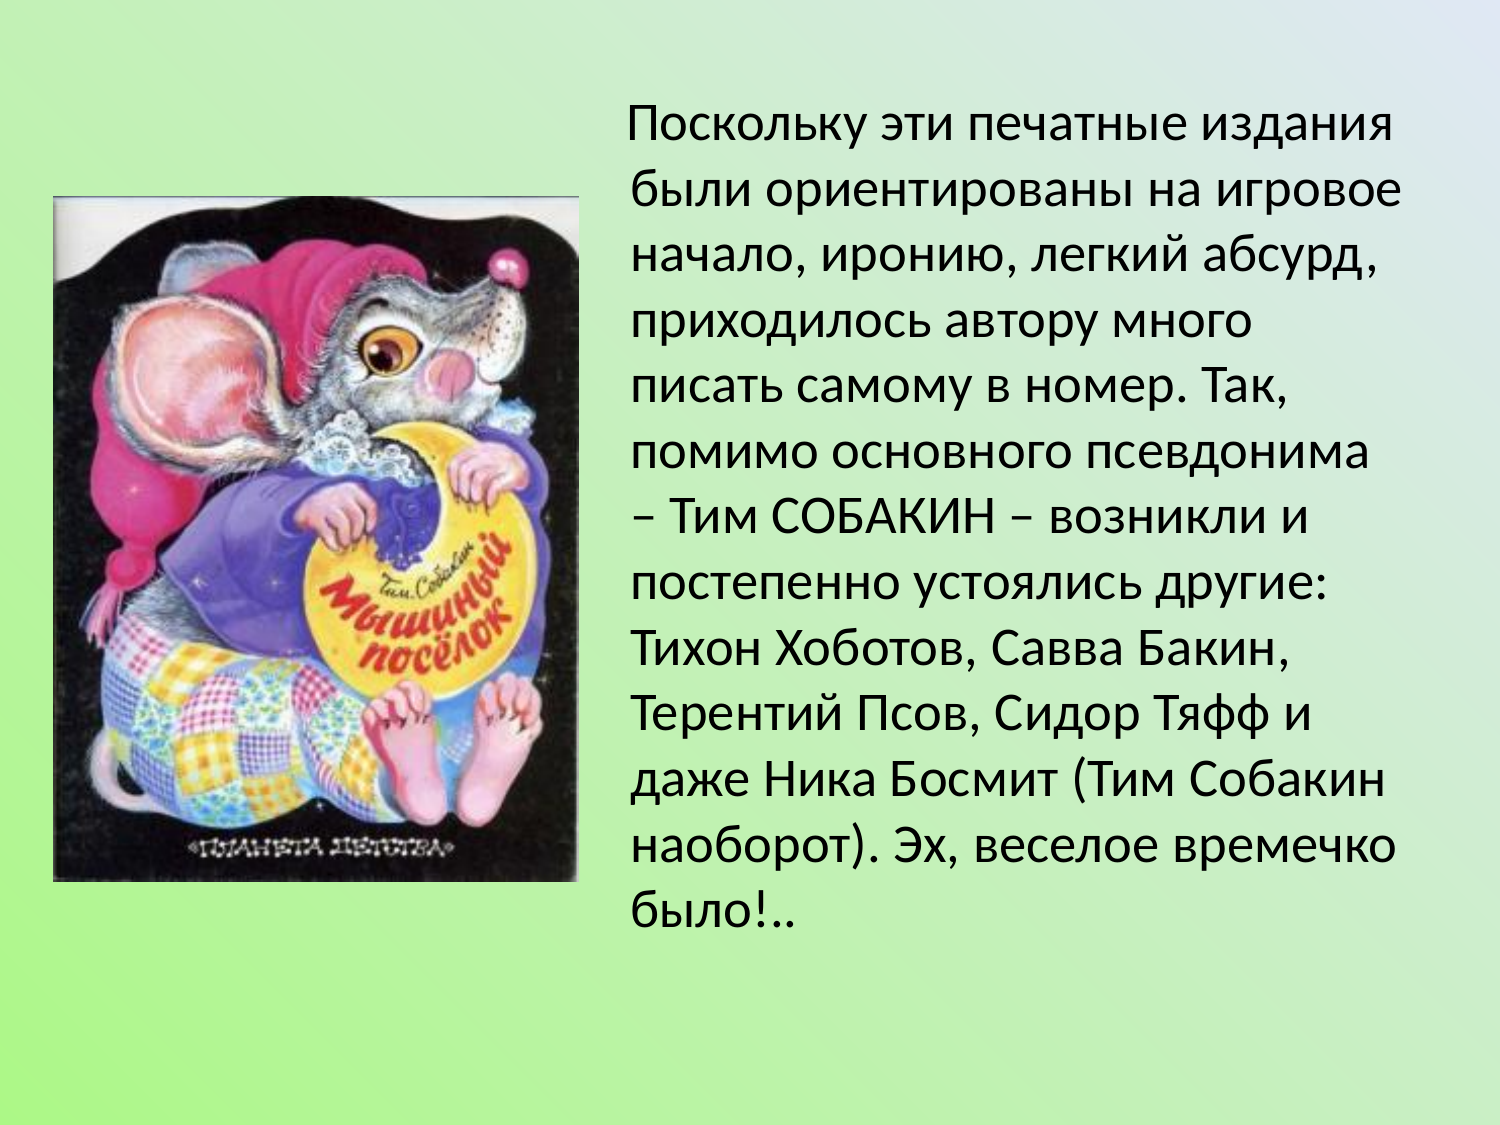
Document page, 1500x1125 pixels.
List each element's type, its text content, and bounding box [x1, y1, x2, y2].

picture [52, 196, 579, 882]
list Поскольку эти печатные издания были ориентированы на игровое начало, иронию, легкий абсурд, приходилось автору много писать самому в номер. Так, помимо основного псевдонима – Тим СОБАКИН – возникли и постепенно устоялись другие: Тихон Хоботов, Савва Бакин, Терентий Псов, Сидор Тяфф и даже Ника Босмит (Тим Собакин наоборот). Эх, веселое времечко было!.. [561, 78, 1425, 1005]
